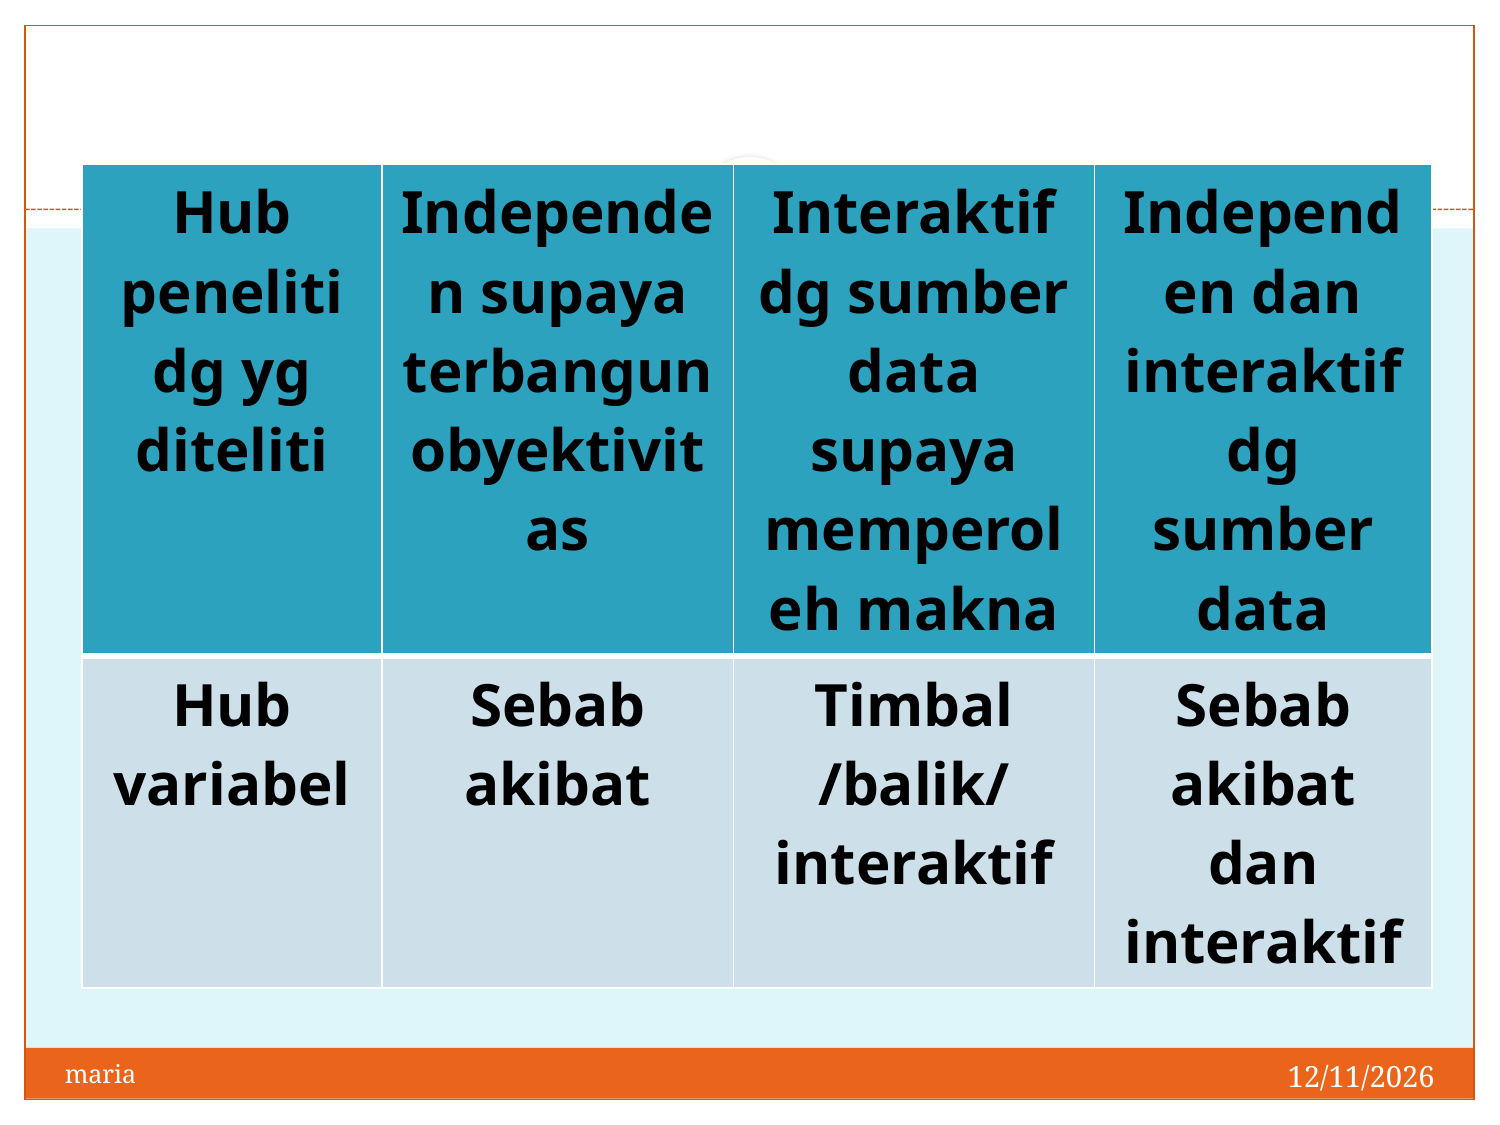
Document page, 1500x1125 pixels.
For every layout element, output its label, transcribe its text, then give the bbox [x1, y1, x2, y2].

table_cell Hub variabel [83, 659, 381, 987]
table_header Hub peneliti dg yg diteliti [83, 165, 381, 653]
table_header Interaktif dg sumber data supaya memperoleh makna [734, 165, 1094, 653]
footer maria [50, 1051, 638, 1112]
table_cell Timbal /balik/ interaktif [734, 659, 1094, 987]
table_cell Sebab akibat [383, 659, 733, 987]
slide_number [950, 1050, 1450, 1111]
table_header Independen dan interaktif dg sumber data [1095, 165, 1431, 653]
table_cell Sebab akibat dan interaktif [1095, 659, 1431, 987]
table_header Independen supaya terbangun obyektivitas [383, 165, 733, 653]
